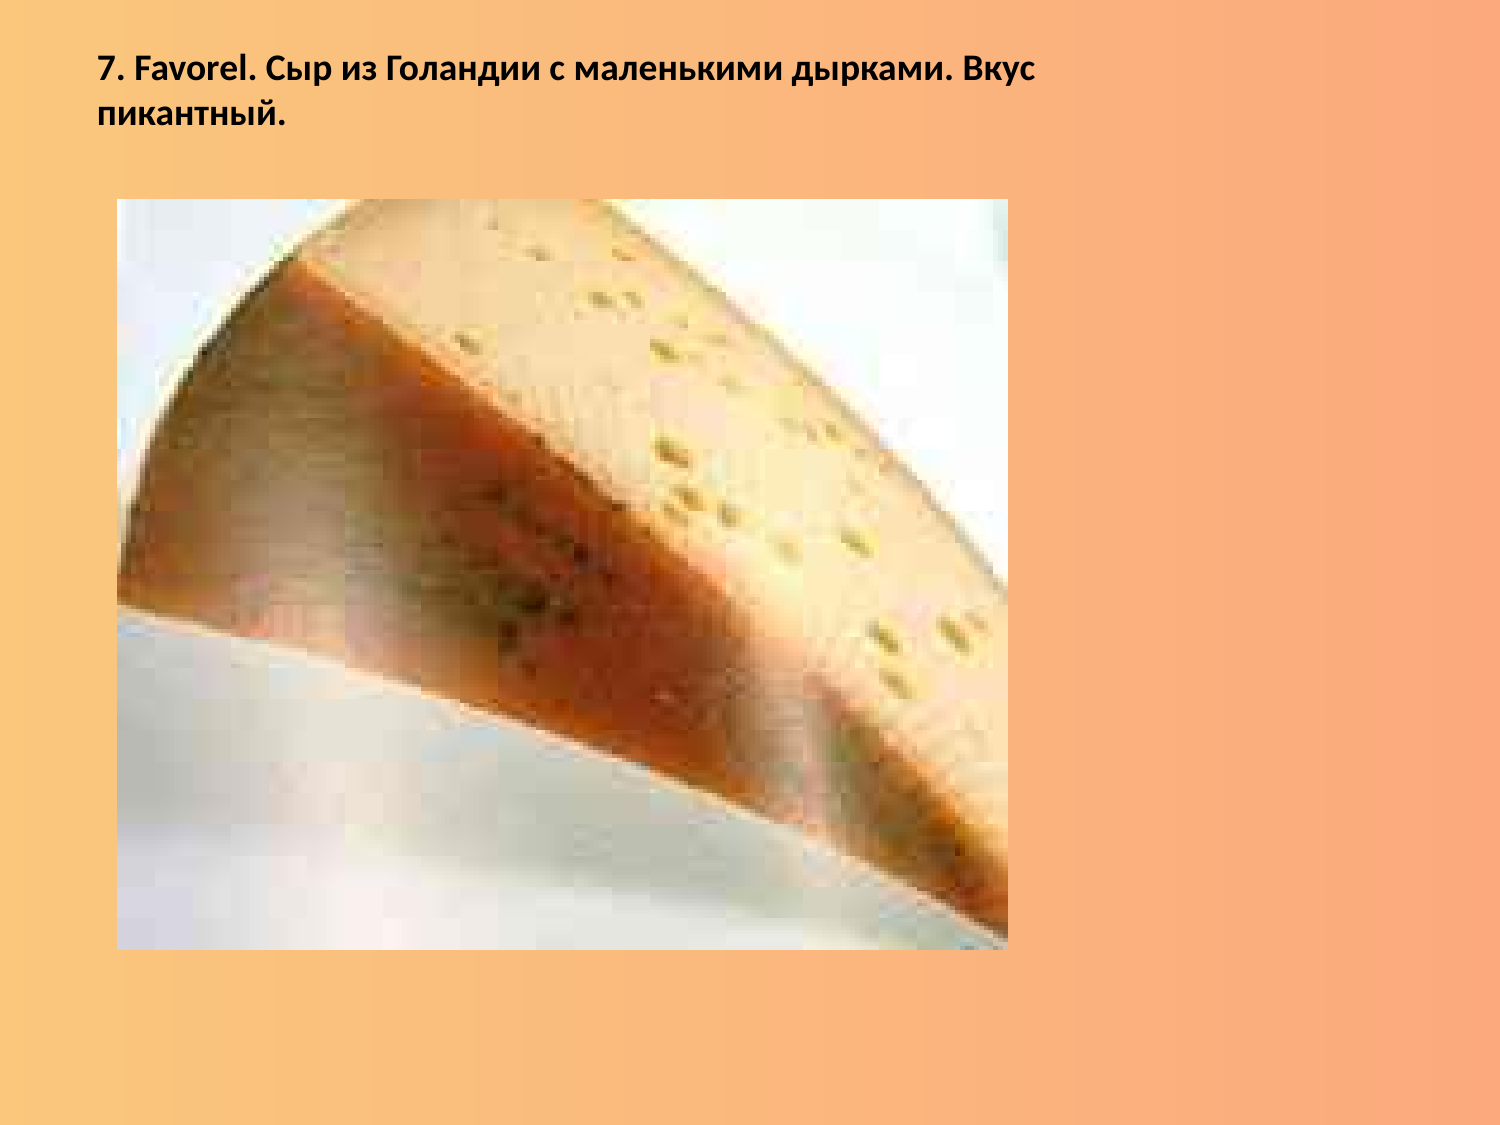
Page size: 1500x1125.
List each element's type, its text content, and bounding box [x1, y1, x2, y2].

picture [116, 198, 1008, 950]
text_box 7. Favorel. Сыр из Голандии с маленькими дырками. Вкус пикантный. [82, 35, 1125, 140]
